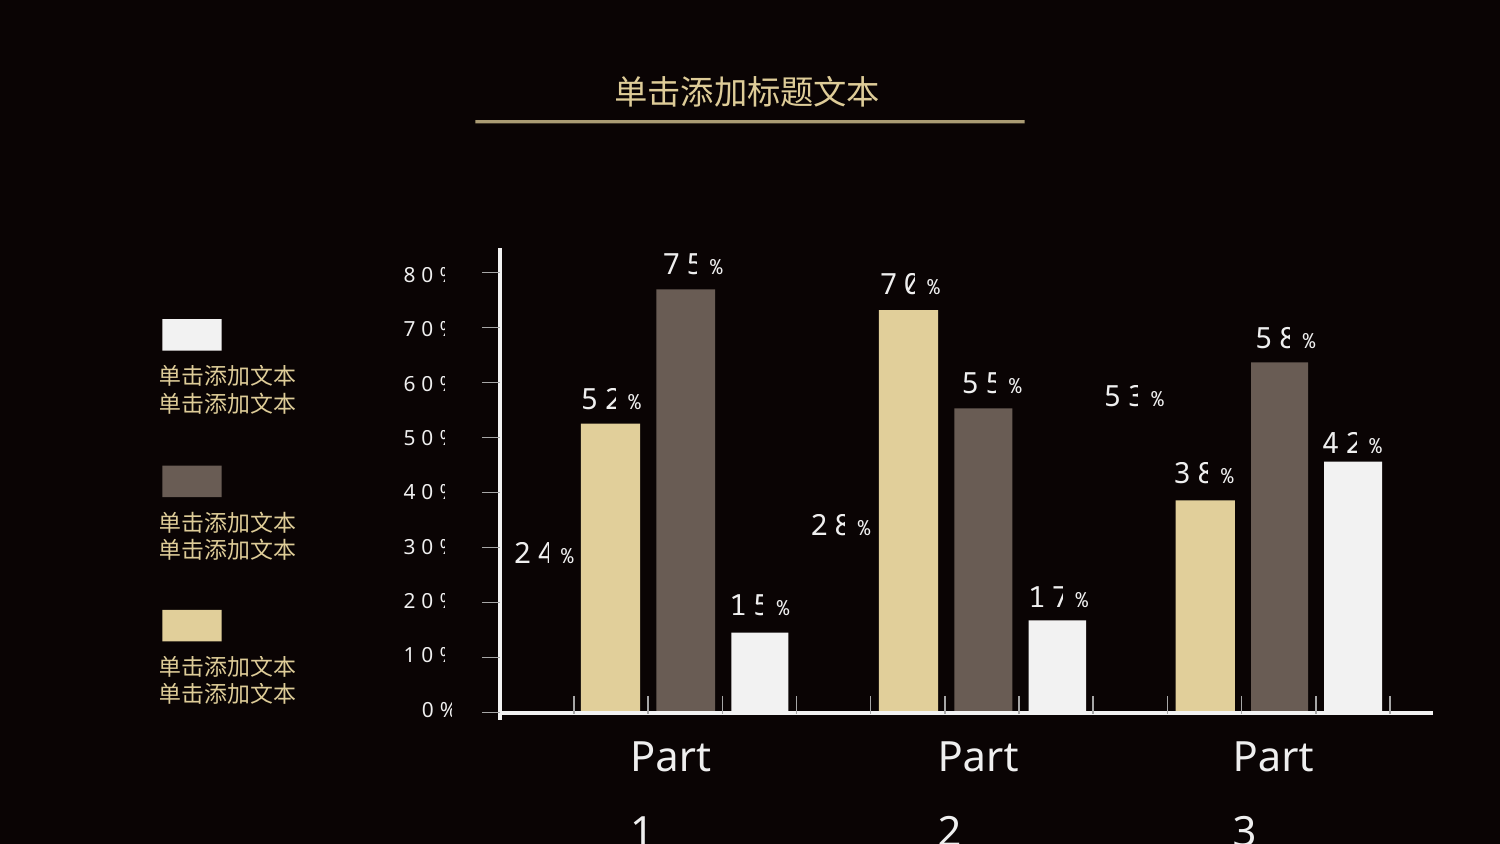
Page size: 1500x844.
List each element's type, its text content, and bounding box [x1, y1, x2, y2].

text_box Part 1 [615, 738, 743, 844]
text_box 单击添加文本 单击添加文本 [144, 645, 325, 715]
text_box Part 3 [1218, 738, 1346, 844]
text_box [162, 465, 222, 498]
text_box 单击添加文本 单击添加文本 [144, 354, 325, 424]
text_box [383, 237, 1433, 730]
text_box 单击添加标题文本 [599, 43, 745, 119]
text_box 单击添加文本 单击添加文本 [144, 501, 325, 571]
text_box 单击添加标题文本 [754, 43, 901, 119]
text_box [162, 319, 222, 351]
text_box [162, 609, 222, 642]
text_box Part 2 [922, 738, 1051, 844]
